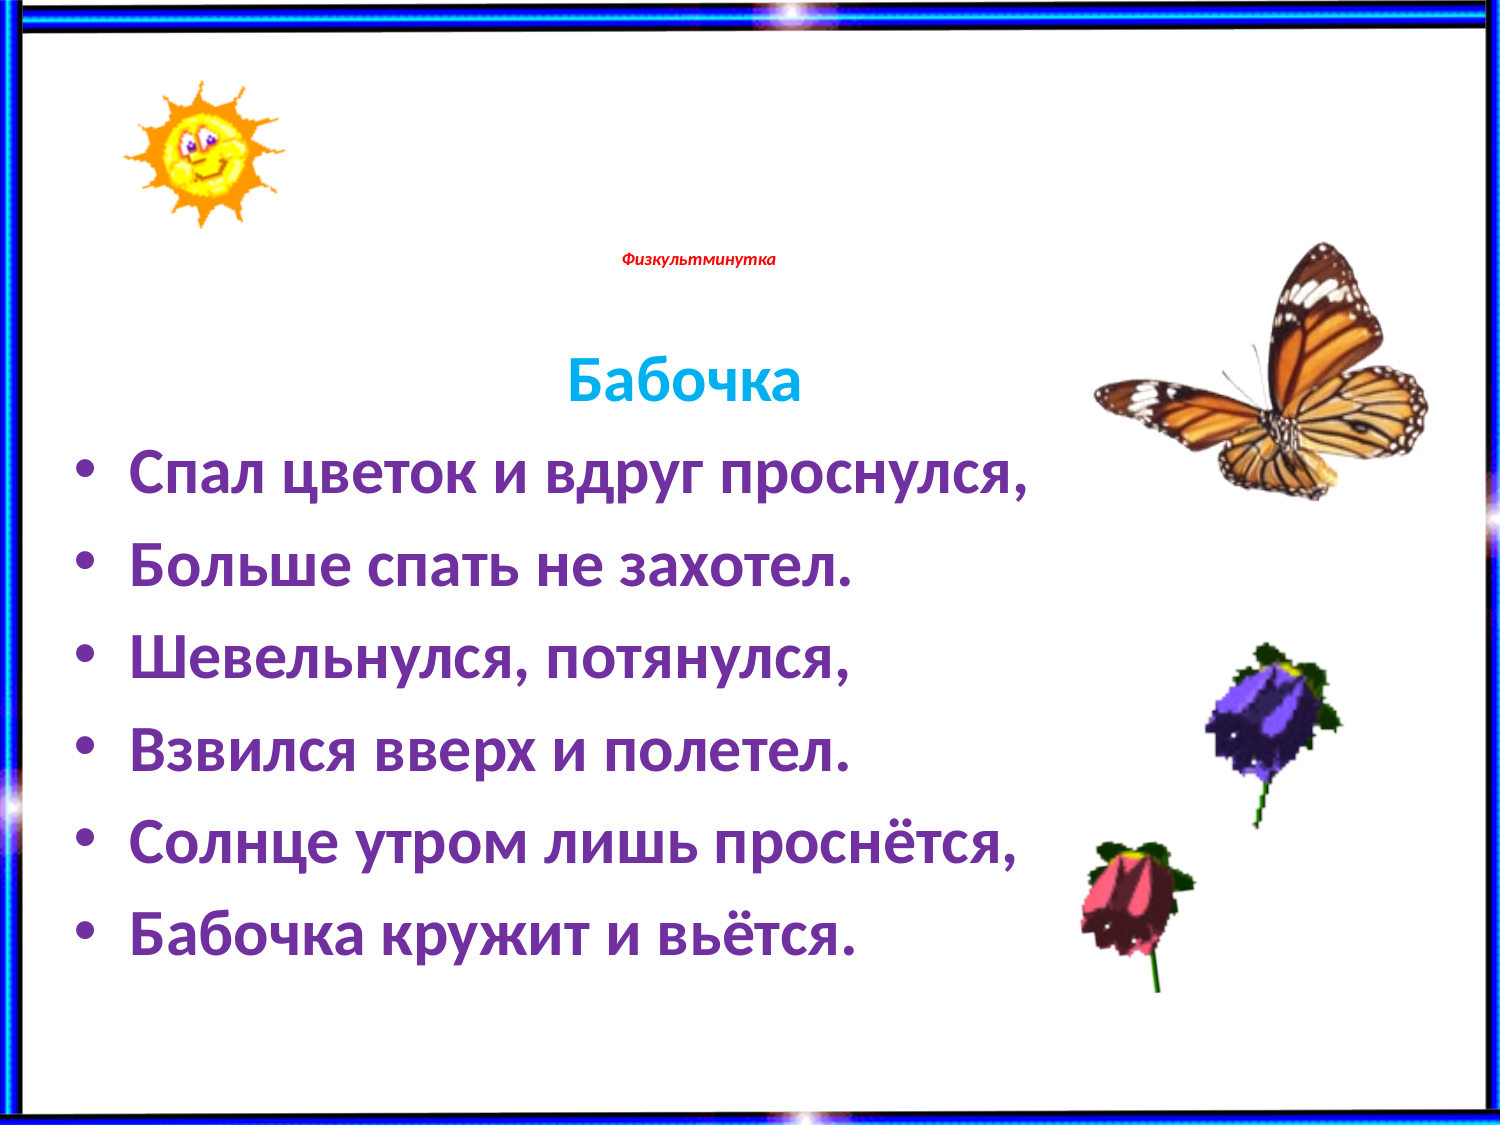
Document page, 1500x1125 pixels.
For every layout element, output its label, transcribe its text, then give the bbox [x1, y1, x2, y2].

picture [0, 0, 1500, 1125]
title Физкультминутка [175, 222, 1227, 294]
picture [66, 34, 342, 287]
list Бабочка Спал цветок и вдруг проснулся, Больше спать не захотел. Шевельнулся, потянулся, Взвился вверх и полетел. Солнце утром лишь проснётся, Бабочка кружит и вьётся. [58, 328, 1313, 978]
picture [1023, 565, 1430, 1006]
